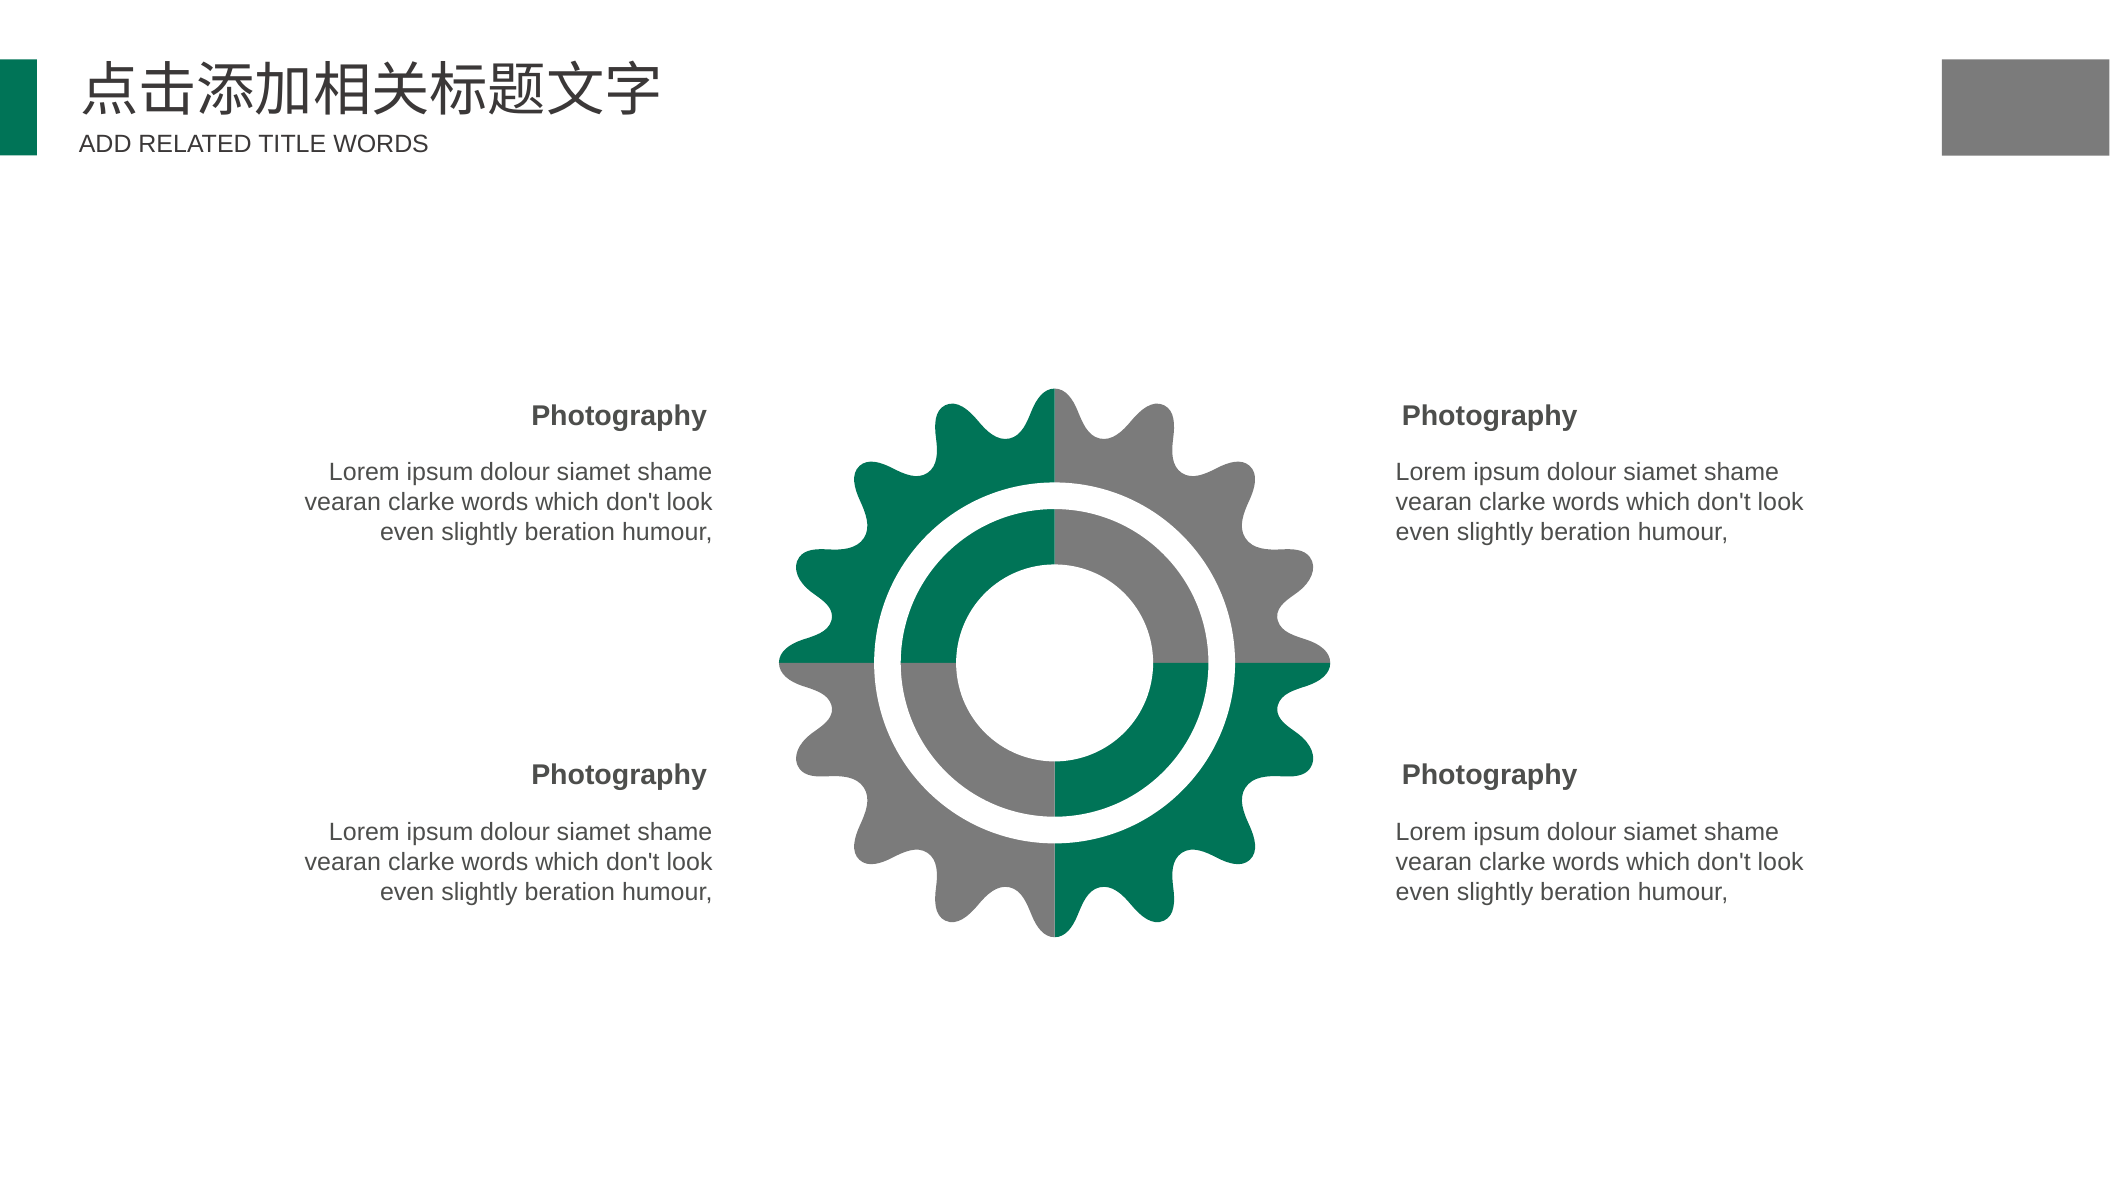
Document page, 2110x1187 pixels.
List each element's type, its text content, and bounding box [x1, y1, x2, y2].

text_box Lorem ipsum dolour siamet shame vearan clarke words which don't look even slightly beration humour, [278, 801, 714, 919]
text_box Lorem ipsum dolour siamet shame vearan clarke words which don't look even slightly beration humour, [1395, 801, 1831, 919]
text_box Lorem ipsum dolour siamet shame vearan clarke words which don't look even slightly beration humour, [1395, 442, 1831, 560]
text_box [0, 58, 38, 157]
text_box [1941, 58, 2110, 157]
text_box [1055, 662, 1331, 938]
text_box Photography [1395, 747, 1606, 798]
text_box [956, 564, 1154, 762]
text_box [1055, 388, 1331, 662]
text_box Photography [1395, 388, 1606, 439]
text_box 点击添加相关标题文字 [64, 43, 679, 130]
text_box [779, 388, 1055, 662]
text_box Lorem ipsum dolour siamet shame vearan clarke words which don't look even slightly beration humour, [278, 442, 714, 560]
text_box [874, 482, 1236, 844]
text_box ADD RELATED TITLE WORDS [62, 119, 446, 166]
text_box Photography [503, 747, 714, 798]
text_box Photography [503, 388, 714, 439]
text_box [778, 662, 1055, 938]
